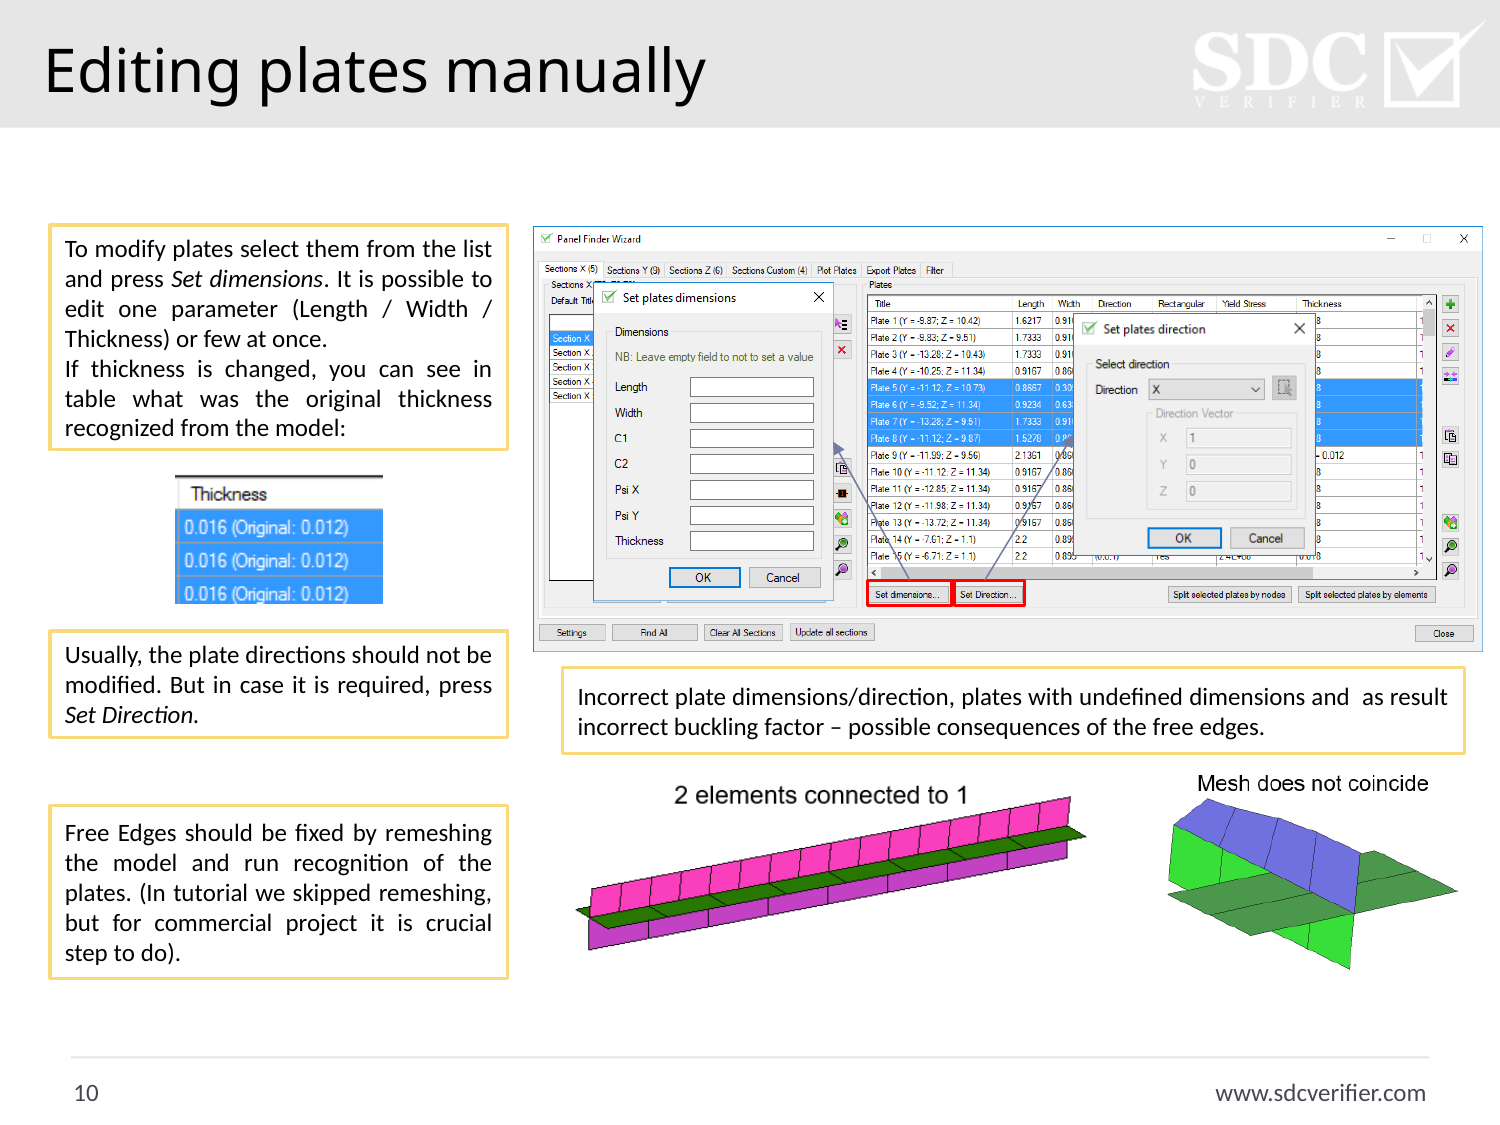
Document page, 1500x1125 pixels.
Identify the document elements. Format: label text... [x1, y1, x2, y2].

title Editing plates manually [29, 24, 1478, 113]
text_box Incorrect plate dimensions/direction, plates with undefined dimensions and as result incorrect buckling factor – possible consequences of the free edges. [561, 666, 1466, 755]
text_box To modify plates select them from the list and press Set dimensions. It is possible to edit one parameter (Length / Width / Thickness) or few at once. If thickness is changed, you can see in table what was the original thickness recognized from the model: [48, 223, 509, 451]
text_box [984, 434, 1074, 581]
picture [0, 0, 1500, 1125]
text_box Usually, the plate directions should not be modified. But in case it is required, press Set Direction. [48, 629, 509, 739]
footer www.sdcverifier.com [1200, 1072, 1443, 1111]
slide_number 10 [58, 1073, 163, 1109]
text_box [832, 441, 911, 581]
text_box Free Edges should be fixed by remeshing the model and run recognition of the plates. (In tutorial we skipped remeshing, but for commercial project it is crucial step to do). [48, 804, 509, 980]
